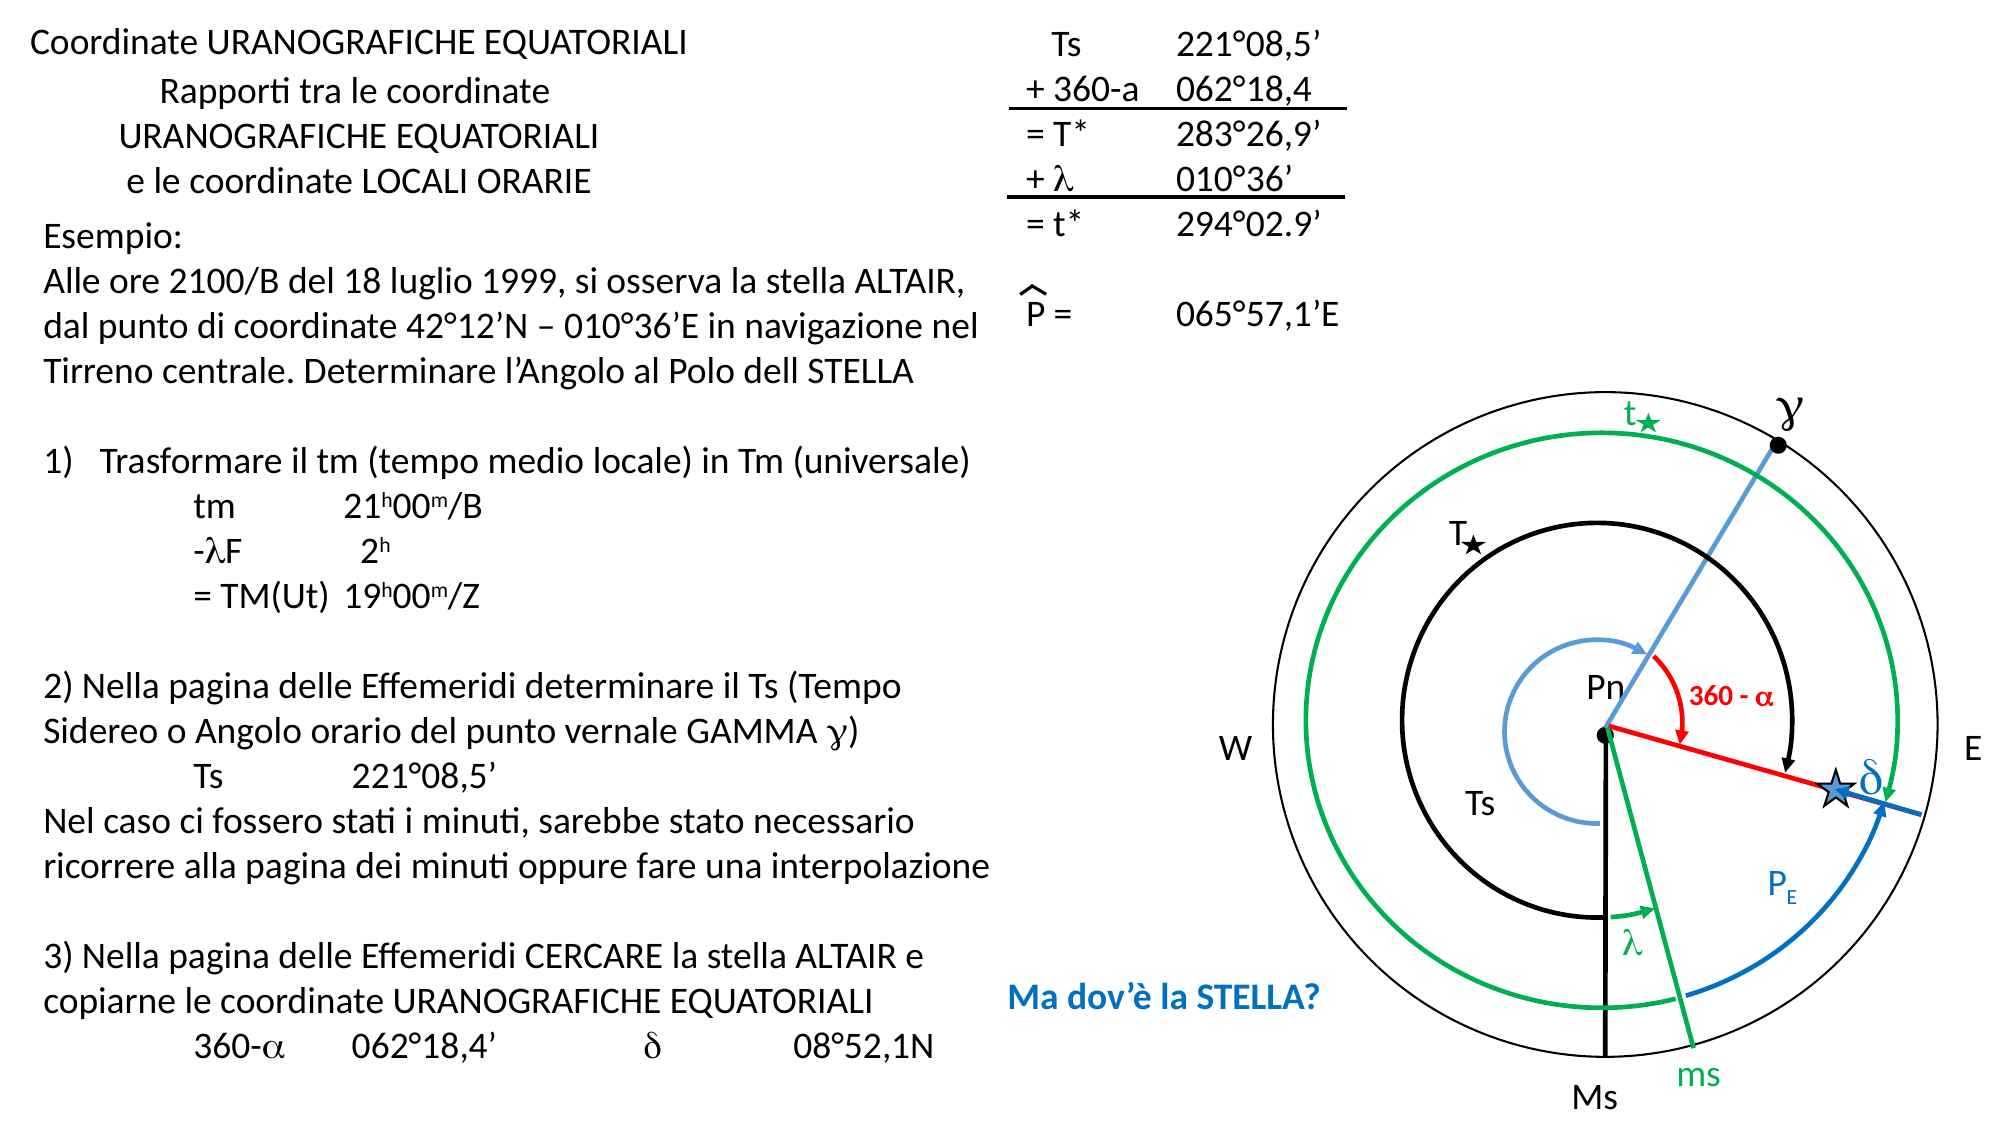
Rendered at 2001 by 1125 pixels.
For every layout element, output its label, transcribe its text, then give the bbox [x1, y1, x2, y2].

text_box · [1752, 372, 1761, 438]
text_box [1600, 720, 1605, 735]
text_box [1652, 394, 1752, 438]
text_box E [1949, 715, 1998, 776]
text_box Esempio: Alle ore 2100/B del 18 luglio 1999, si osserva la stella ALTAIR, dal punto di coordinate 42°12’N – 010°36’E in navigazione nel Tirreno centrale. Determinare l’Angolo al Polo dell STELLA Trasformare il tm (tempo medio locale) in Tm (universale) tm 21h00m/B -lF 2h = TM(Ut) 19h00m/Z 2) Nella pagina delle Effemeridi determinare il Ts (Tempo Sidereo o Angolo orario del punto vernale GAMMA g) Ts 221°08,5’ Nel caso ci fossero stati i minuti, sarebbe stato necessario ricorrere alla pagina dei minuti oppure fare una interpolazione 3) Nella pagina delle Effemeridi CERCARE la stella ALTAIR e copiarne le coordinate URANOGRAFICHE EQUATORIALI 360-a 062°18,4’ d 08°52,1N [28, 203, 1012, 1119]
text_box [1608, 725, 1922, 815]
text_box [1607, 727, 1694, 1049]
text_box W [1203, 715, 1267, 776]
text_box ms [1661, 1041, 1736, 1102]
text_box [1834, 789, 1922, 815]
text_box Ma dov’è la STELLA? [992, 964, 1337, 1024]
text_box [1020, 285, 1047, 295]
text_box Coordinate URANOGRAFICHE EQUATORIALI [15, 9, 704, 70]
text_box Ts 221°08,5’ + 360-a 062°18,4 = T* 283°26,9’ + l 010°36’ = t* 294°02.9’ P = 065°57,1’E [1011, 11, 1355, 341]
text_box Ms [1556, 1064, 1634, 1125]
text_box [1305, 432, 1608, 1009]
text_box [1271, 391, 1661, 1058]
text_box [1694, 815, 1881, 994]
text_box t [1608, 380, 1652, 438]
text_box [1635, 412, 1662, 433]
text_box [1605, 438, 1779, 728]
text_box Rapporti tra le coordinate URANOGRAFICHE EQUATORIALI e le coordinate LOCALI ORARIE [99, 59, 619, 203]
text_box · [1779, 440, 1807, 498]
text_box PE [1752, 850, 1813, 917]
text_box g [1761, 364, 1820, 440]
text_box [1779, 489, 1899, 725]
text_box [1694, 459, 1939, 1041]
